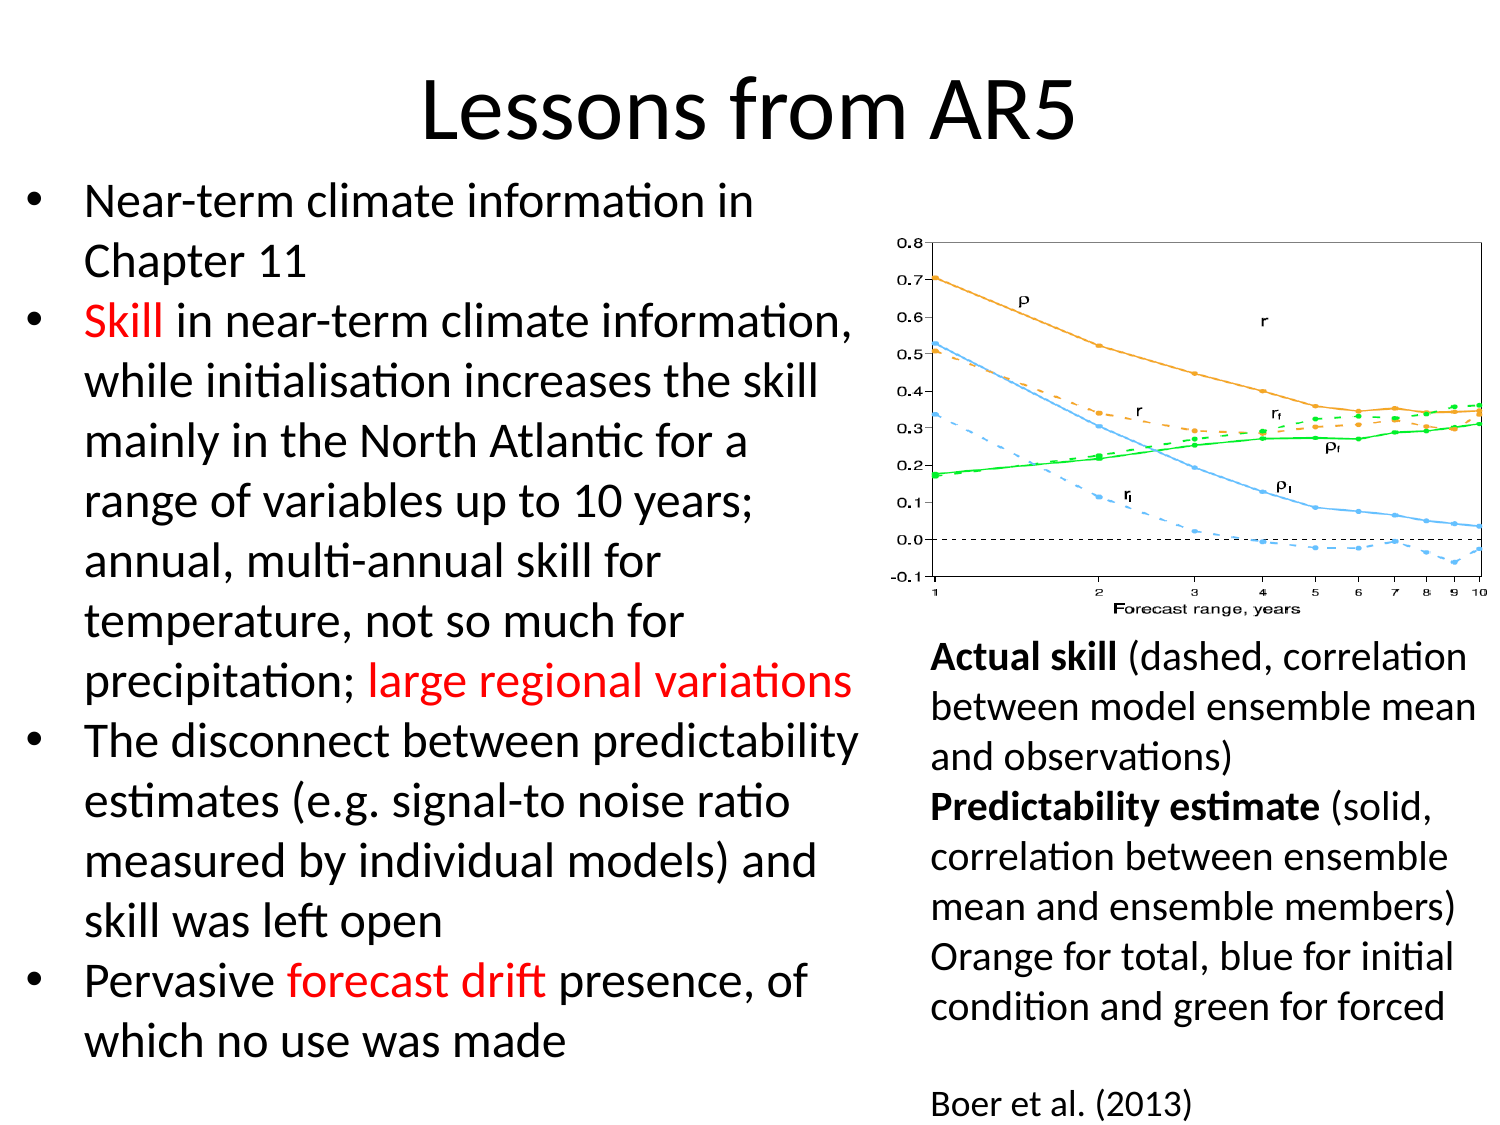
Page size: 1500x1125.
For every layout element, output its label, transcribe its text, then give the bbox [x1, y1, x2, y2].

picture [891, 231, 1497, 619]
list Near-term climate information in Chapter 11 Skill in near-term climate information, while initialisation increases the skill mainly in the North Atlantic for a range of variables up to 10 years; annual, multi-annual skill for temperature, not so much for precipitation; large regional variations The disconnect between predictability estimates (e.g. signal-to noise ratio measured by individual models) and skill was left open Pervasive forecast drift presence, of which no use was made [0, 160, 880, 1086]
text_box Actual skill (dashed, correlation between model ensemble mean and observations) Predictability estimate (solid, correlation between ensemble mean and ensemble members) Orange for total, blue for initial condition and green for forced Boer et al. (2013) [915, 623, 1500, 985]
title Lessons from AR5 [75, 45, 1425, 161]
